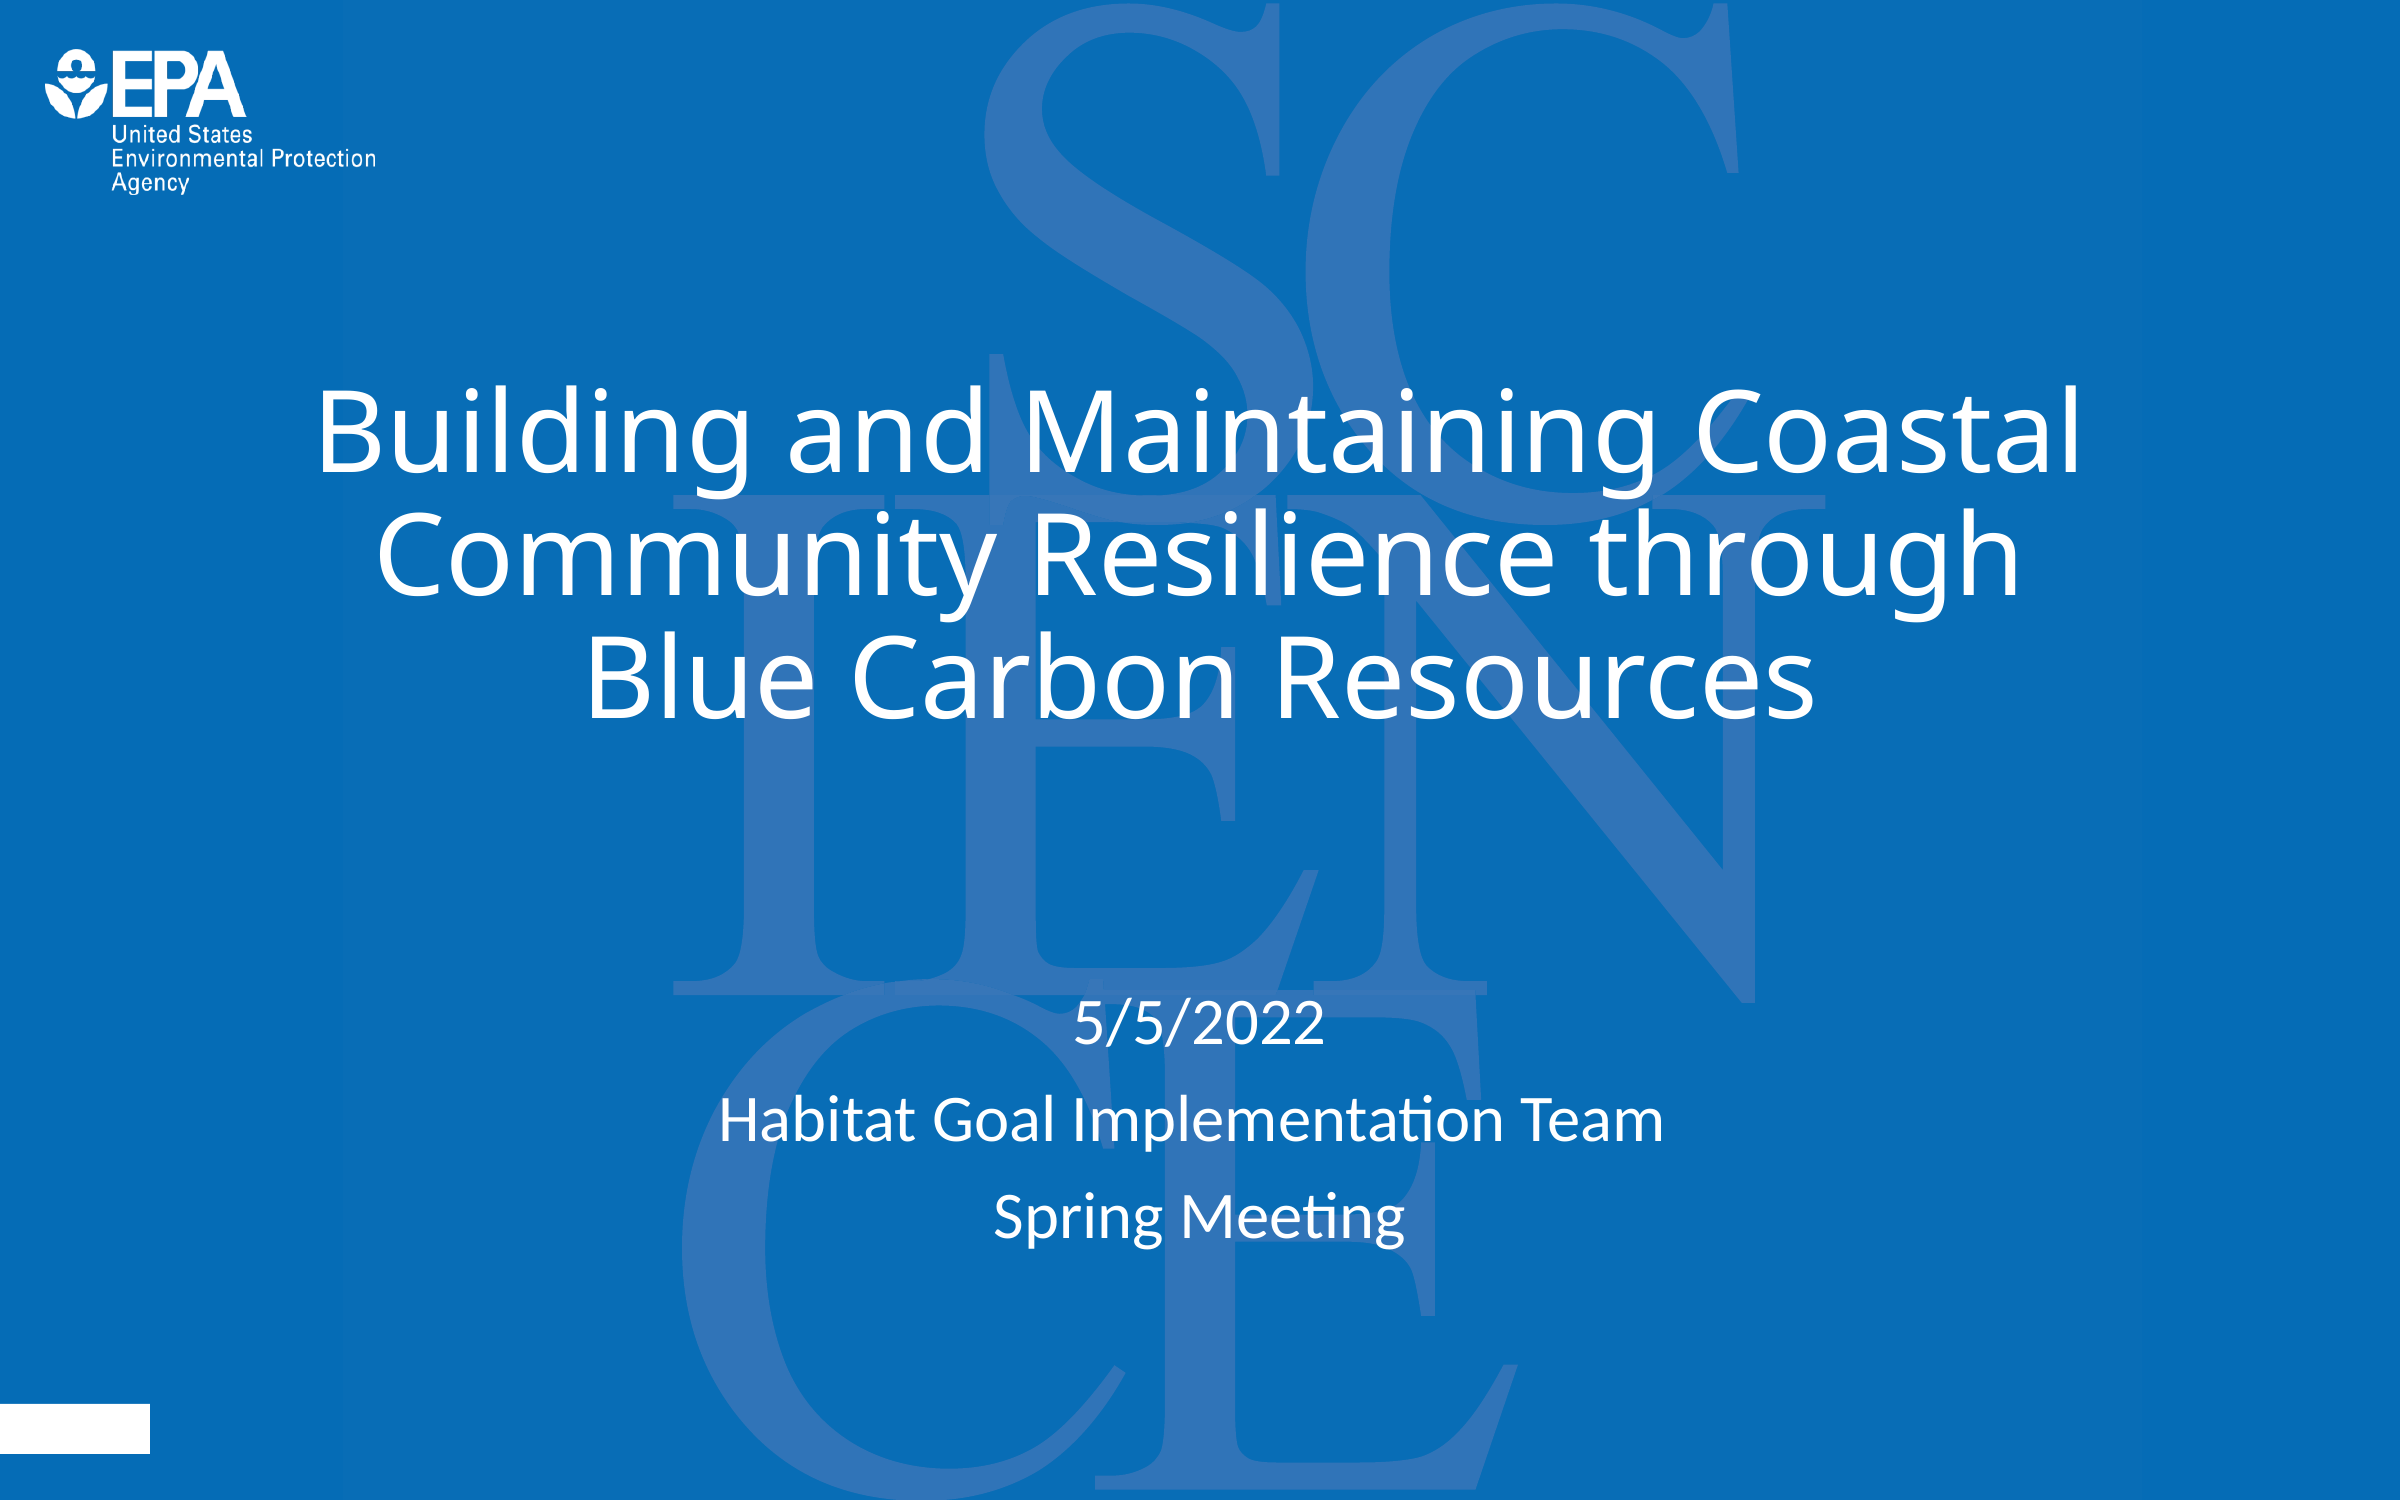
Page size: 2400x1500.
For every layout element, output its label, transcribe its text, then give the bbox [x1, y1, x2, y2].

subtitle 5/5/2022 Habitat Goal Implementation Team Spring Meeting [300, 979, 2100, 1319]
picture [45, 49, 375, 195]
title Building and Maintaining Coastal Community Resilience through Blue Carbon Resources [238, 365, 2162, 888]
